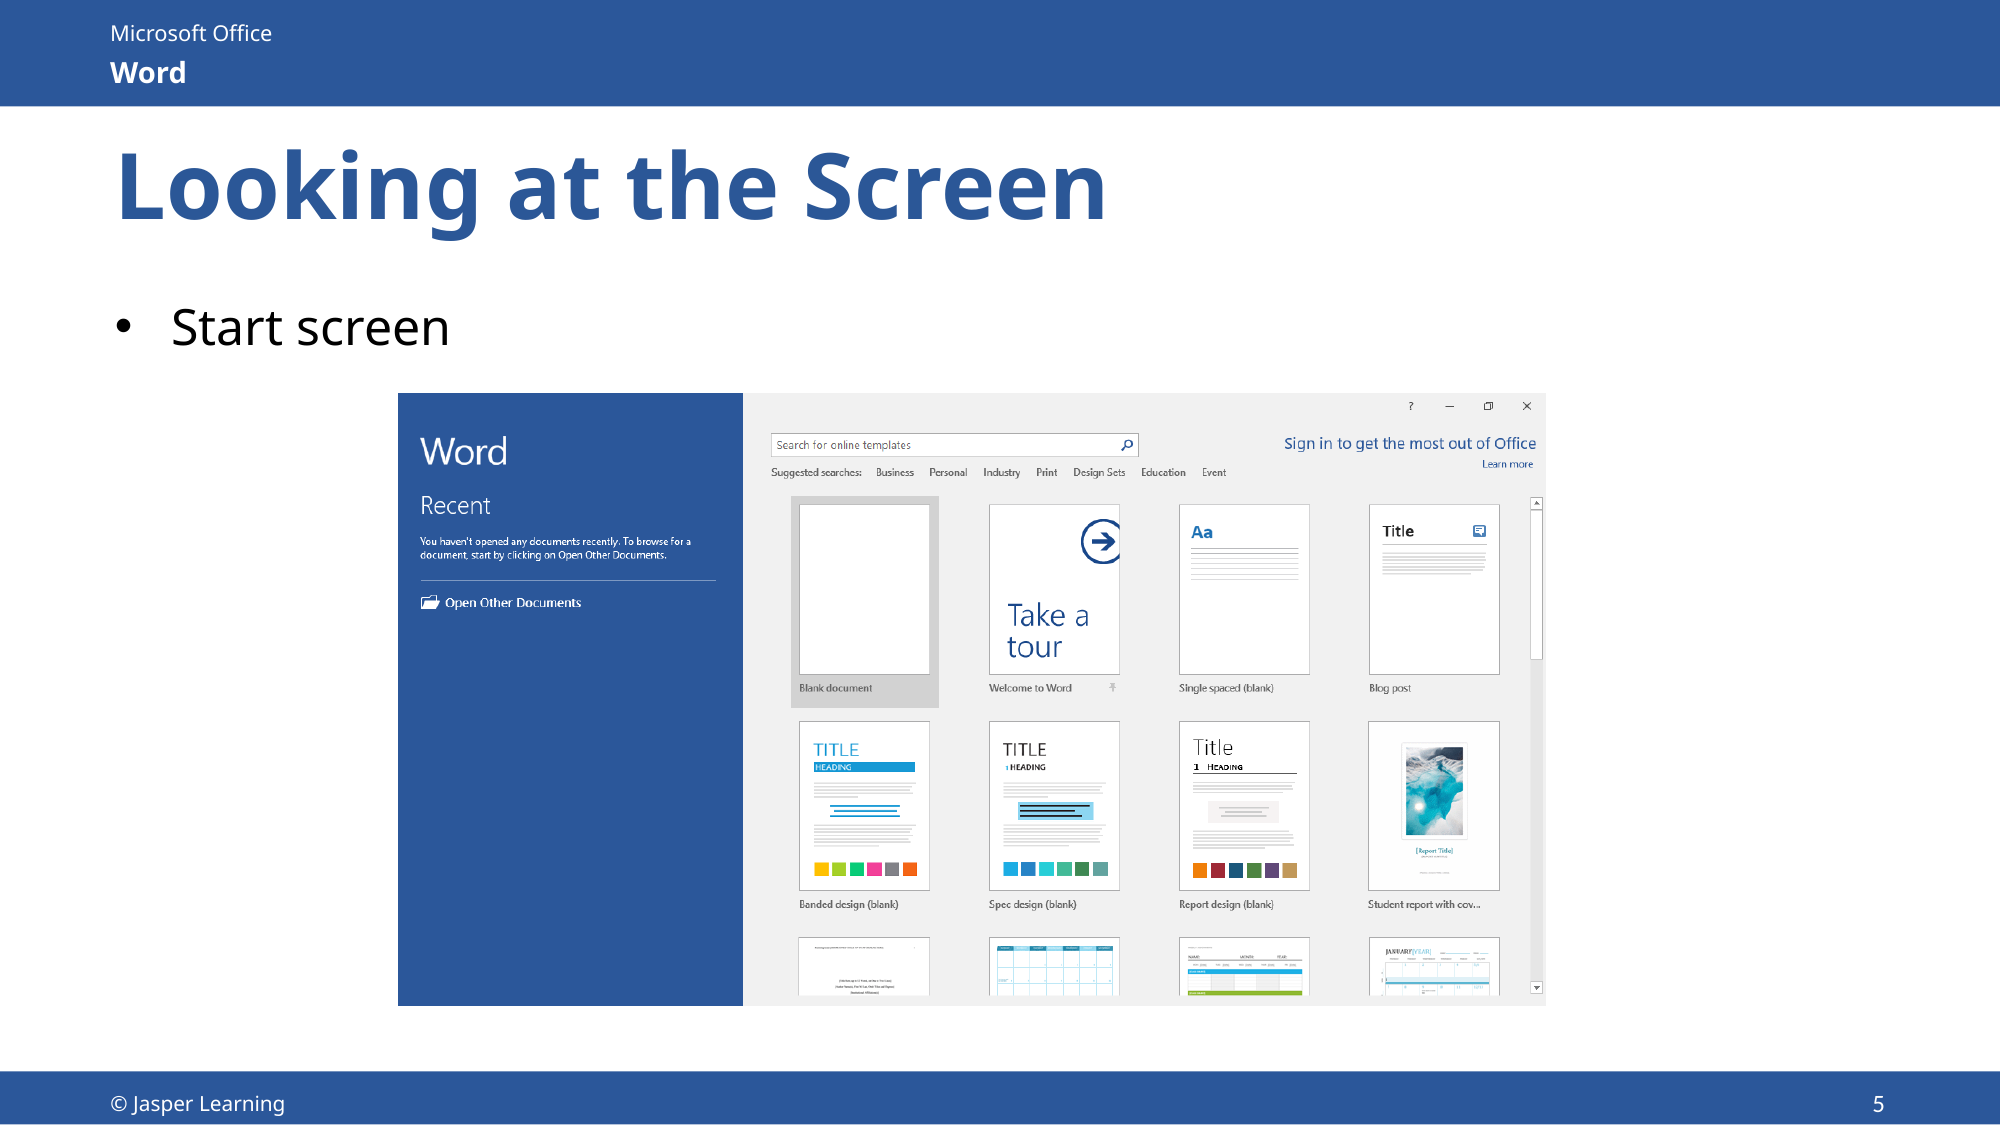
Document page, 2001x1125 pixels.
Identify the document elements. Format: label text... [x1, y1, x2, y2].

title Looking at the Screen [99, 118, 1866, 248]
list Start screen [99, 283, 1900, 1026]
footer © Jasper Learning [95, 1073, 729, 1125]
slide_number 5 [1433, 1073, 1900, 1125]
picture [398, 393, 1546, 1006]
